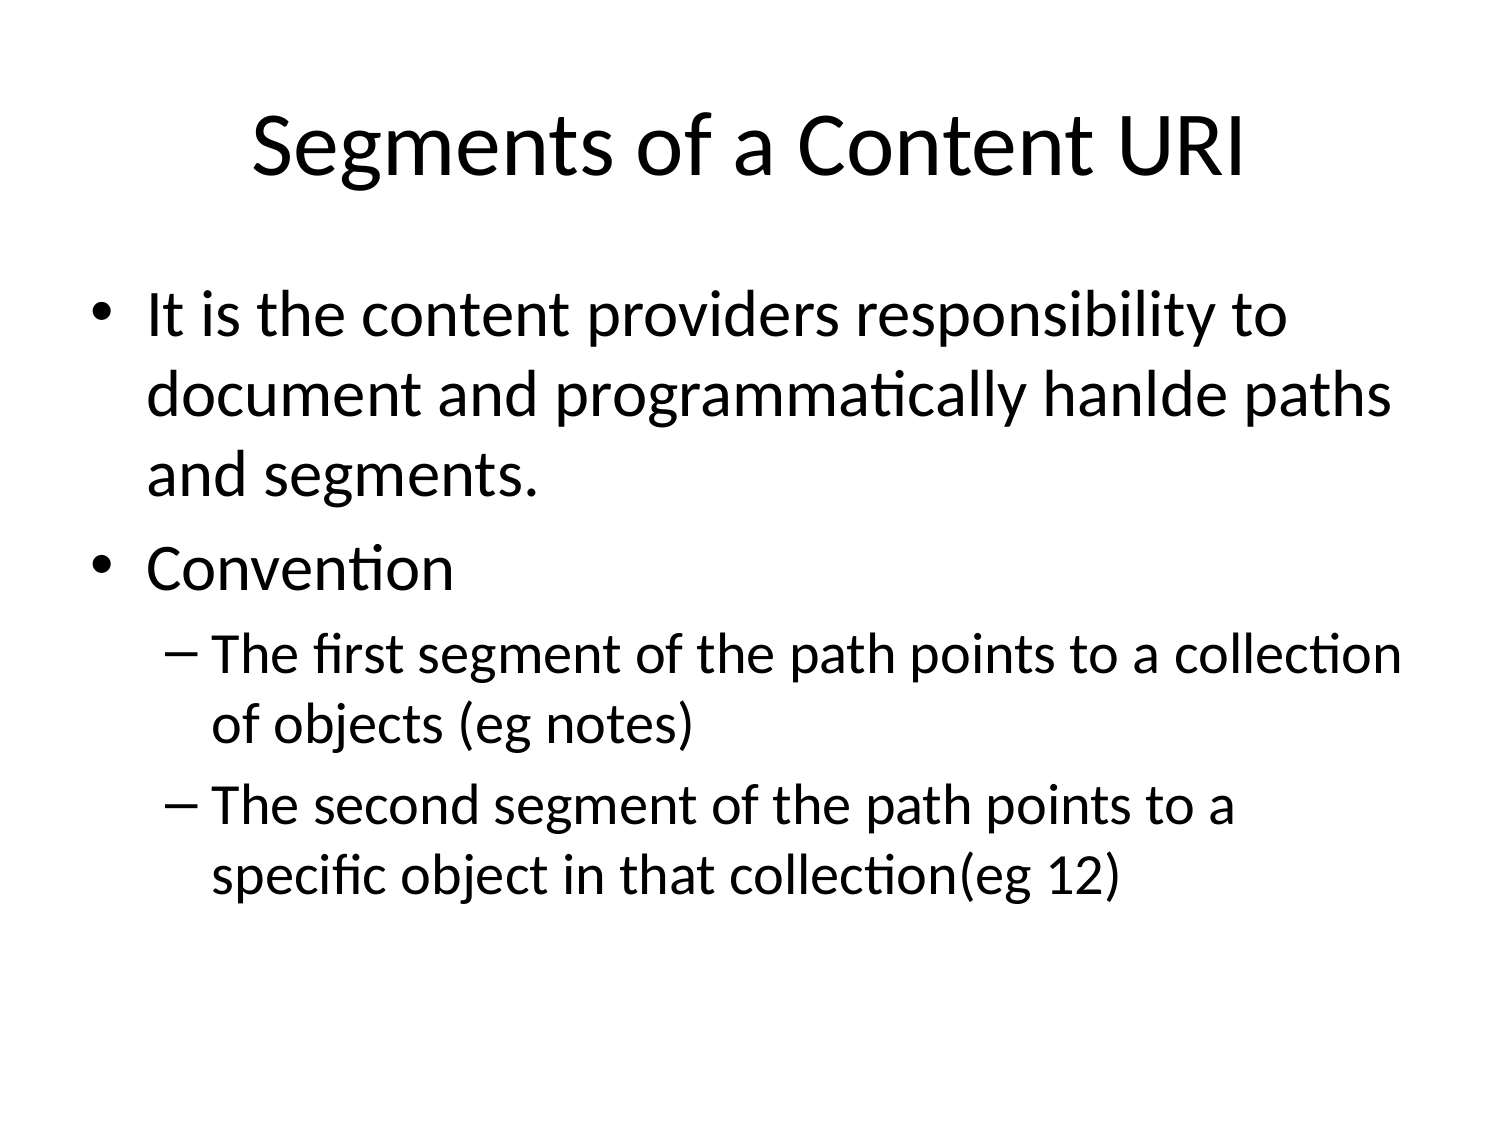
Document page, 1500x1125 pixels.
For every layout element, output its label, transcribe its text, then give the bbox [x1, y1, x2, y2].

title Segments of a Content URI [75, 45, 1425, 233]
list It is the content providers responsibility to document and programmatically hanlde paths and segments. Convention The first segment of the path points to a collection of objects (eg notes) The second segment of the path points to a specific object in that collection(eg 12) [75, 262, 1425, 1005]
